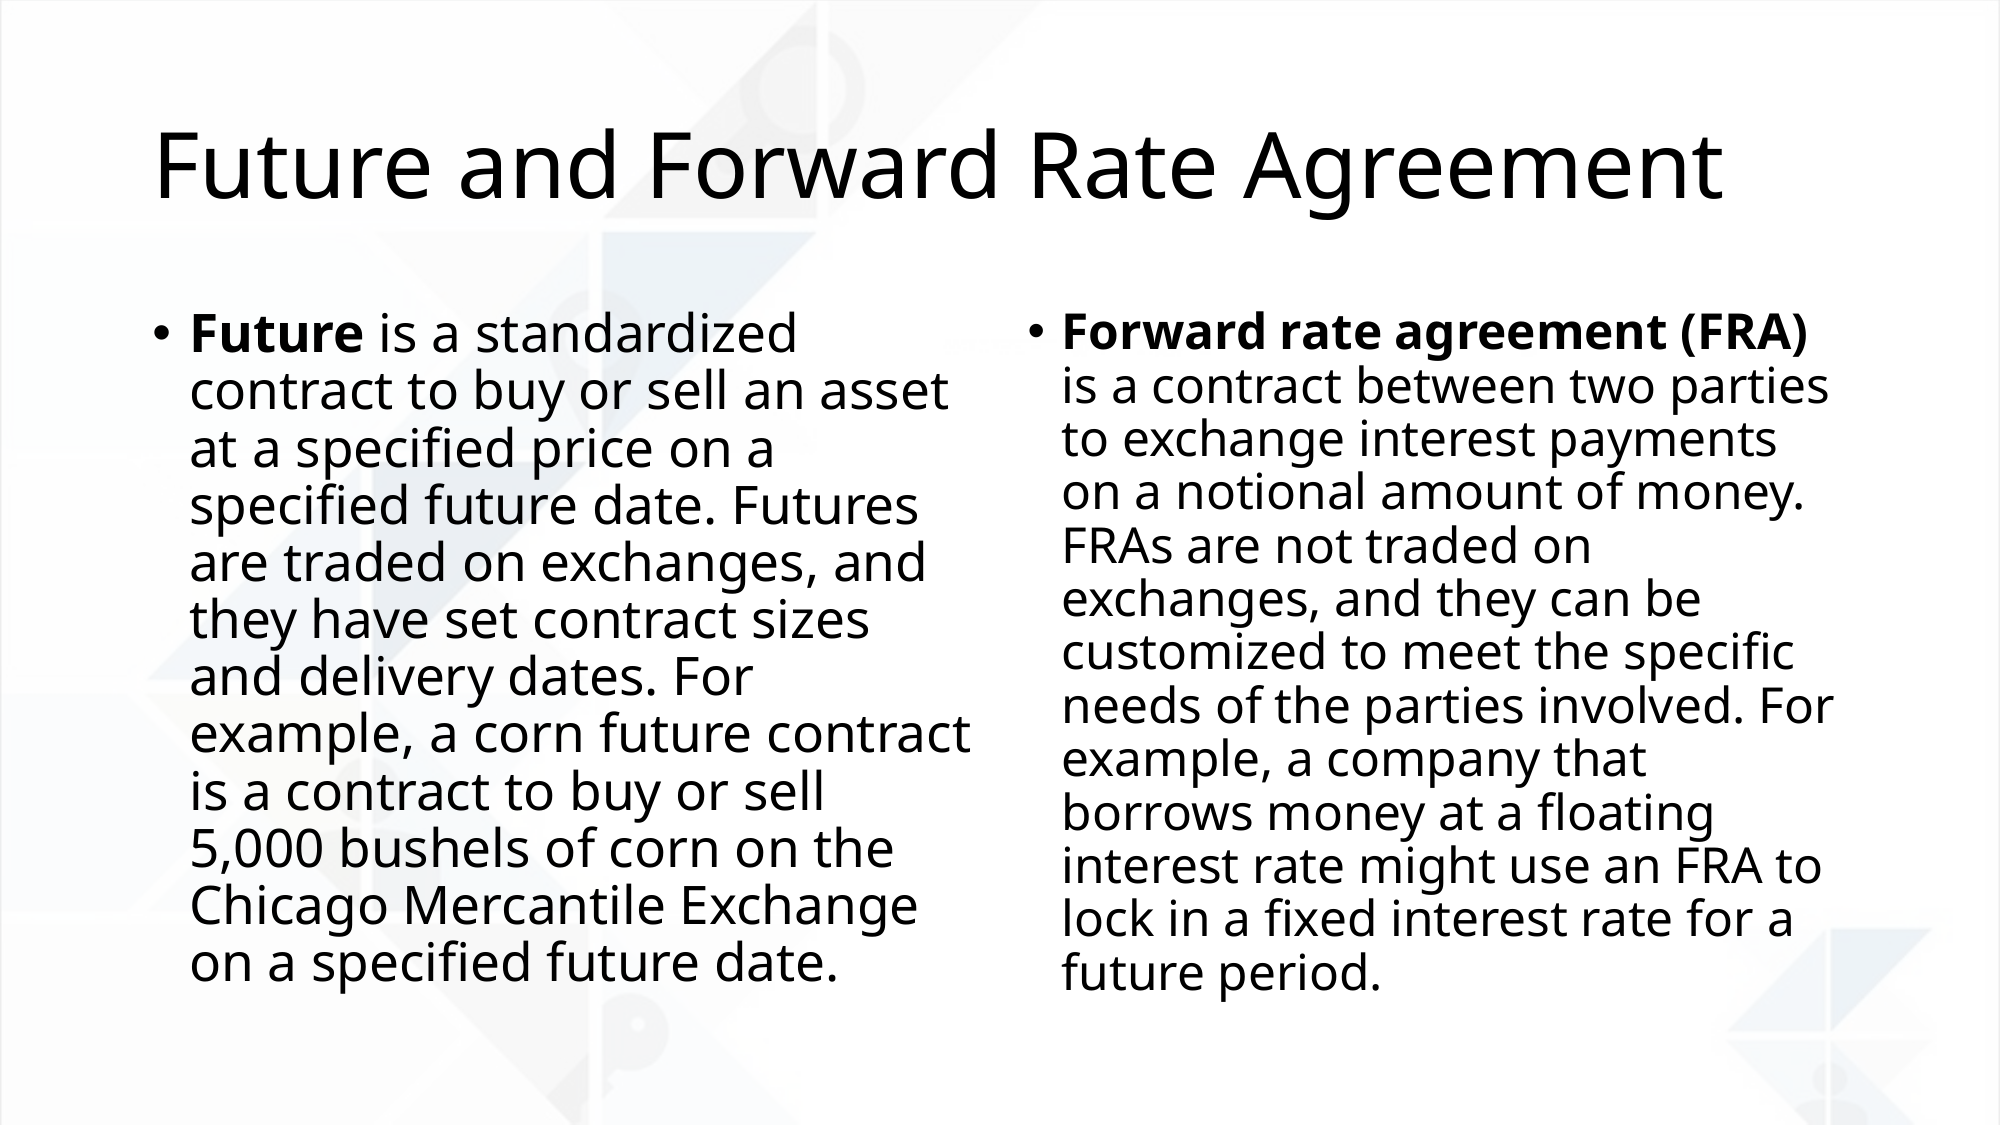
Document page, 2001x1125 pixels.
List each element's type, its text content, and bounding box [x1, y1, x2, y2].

list Future is a standardized contract to buy or sell an asset at a specified price on a specified future date. Futures are traded on exchanges, and they have set contract sizes and delivery dates. For example, a corn future contract is a contract to buy or sell 5,000 bushels of corn on the Chicago Mercantile Exchange on a specified future date. [137, 299, 988, 1014]
title Future and Forward Rate Agreement [137, 59, 1863, 278]
list Forward rate agreement (FRA) is a contract between two parties to exchange interest payments on a notional amount of money. FRAs are not traded on exchanges, and they can be customized to meet the specific needs of the parties involved. For example, a company that borrows money at a floating interest rate might use an FRA to lock in a fixed interest rate for a future period. [1012, 299, 1863, 1014]
